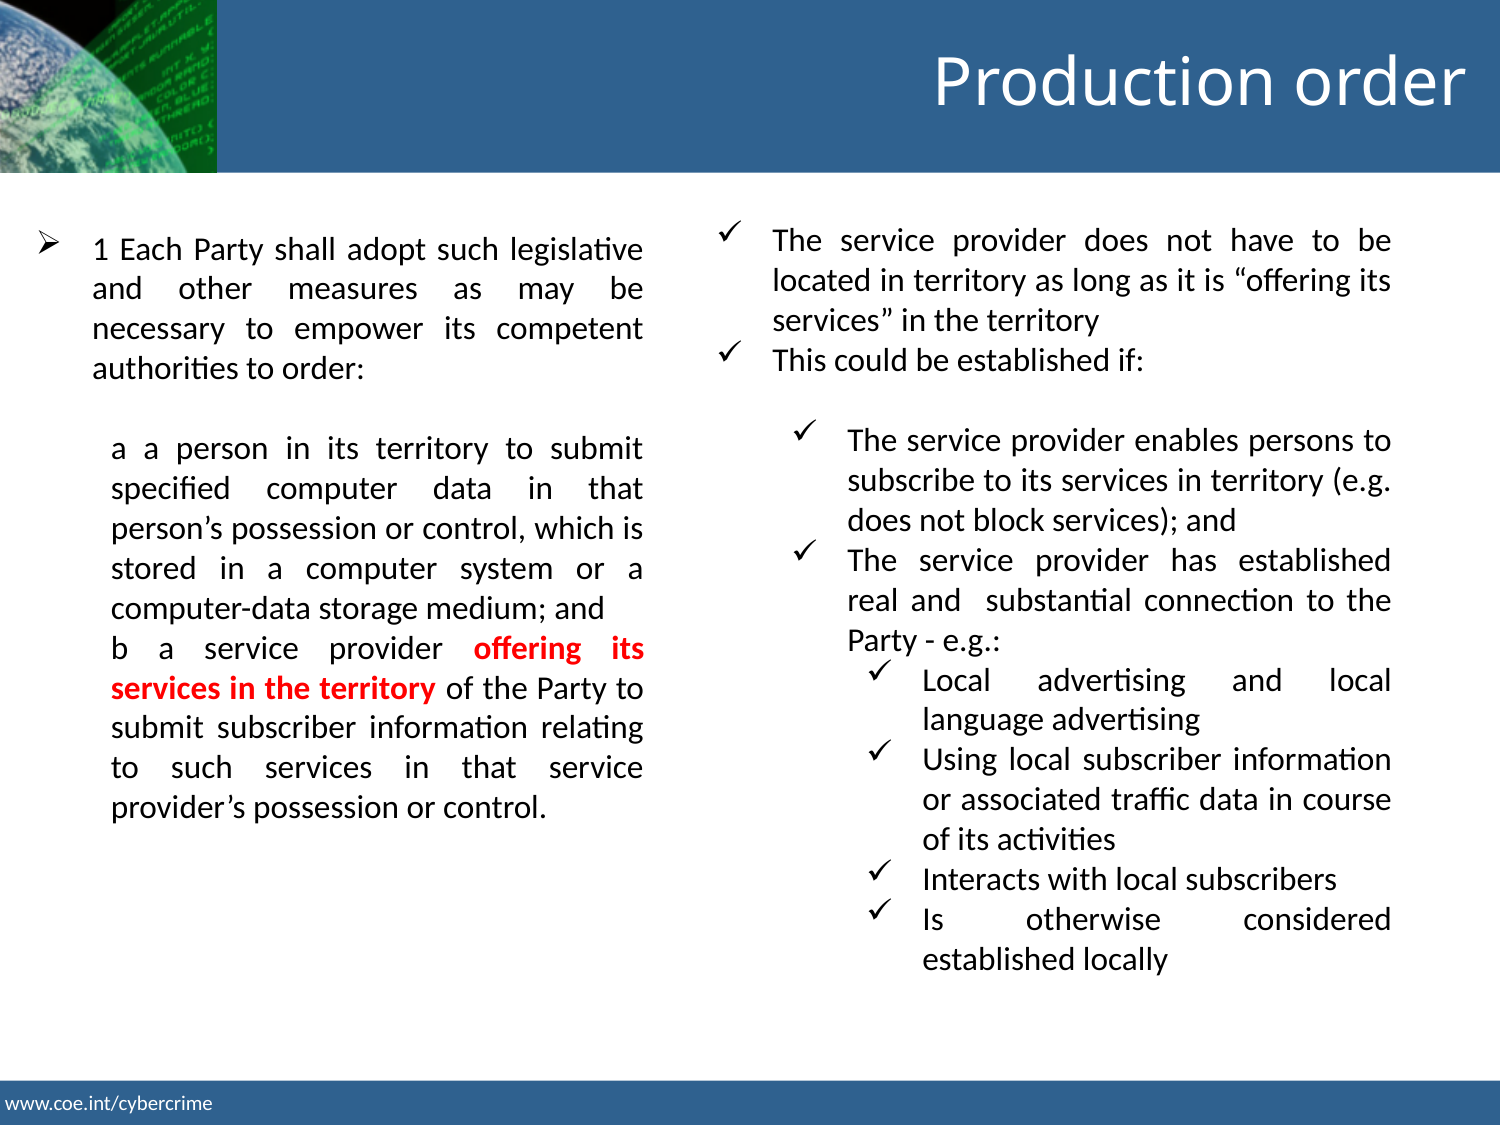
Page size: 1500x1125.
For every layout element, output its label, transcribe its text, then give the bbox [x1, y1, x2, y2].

picture [0, 0, 217, 173]
text_box 1 Each Party shall adopt such legislative and other measures as may be necessary to empower its competent authorities to order: a a person in its territory to submit specified computer data in that person’s possession or control, which is stored in a computer system or a computer-data storage medium; and b a service provider offering its services in the territory of the Party to submit subscriber information relating to such services in that service provider’s possession or control. [21, 219, 660, 833]
text_box Production order [230, 31, 1483, 126]
text_box The service provider does not have to be located in territory as long as it is “offering its services” in the territory This could be established if: The service provider enables persons to subscribe to its services in territory (e.g. does not block services); and The service provider has established real and substantial connection to the Party - e.g.: Local advertising and local language advertising Using local subscriber information or associated traffic data in course of its activities Interacts with local subscribers Is otherwise considered established locally [701, 211, 1408, 985]
